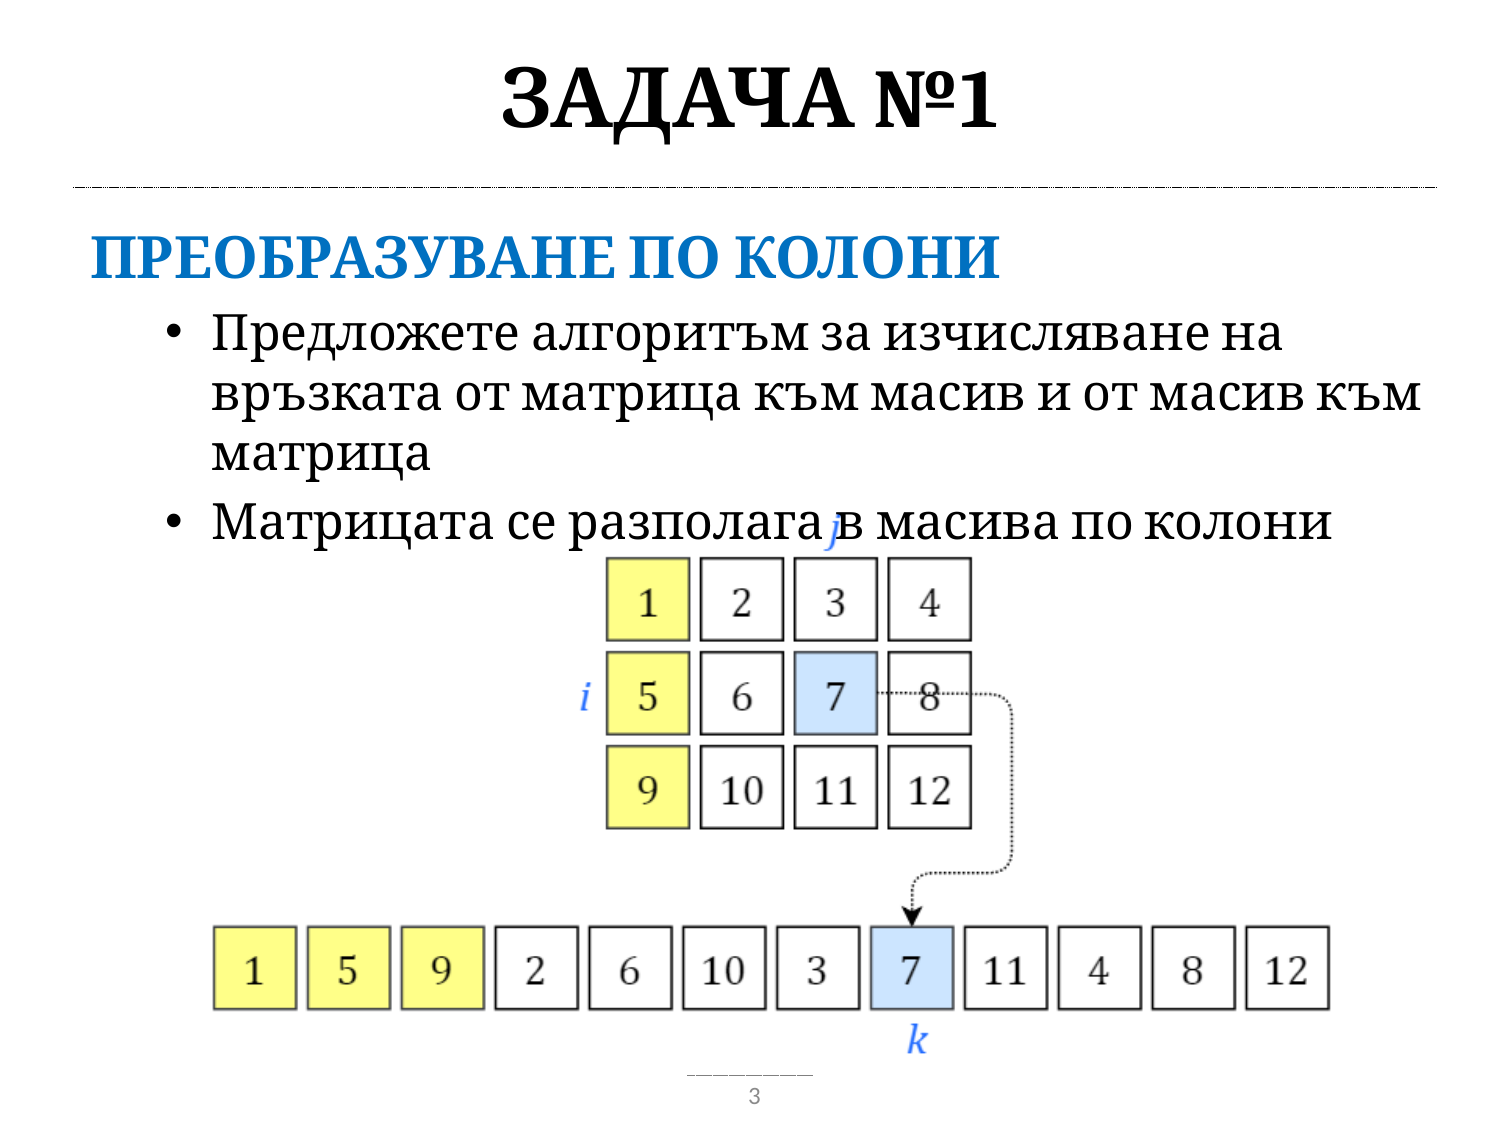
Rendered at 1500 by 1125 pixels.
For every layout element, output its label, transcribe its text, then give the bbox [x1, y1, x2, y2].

title Задача №1 [0, 0, 1500, 188]
list Преобразуване по колони Предложете алгоритъм за изчисляване на връзката от матрица към масив и от масив към матрица Матрицата се разполага в масива по колони [75, 212, 1450, 1063]
picture [212, 501, 1332, 1063]
slide_number 3 [579, 1072, 930, 1125]
